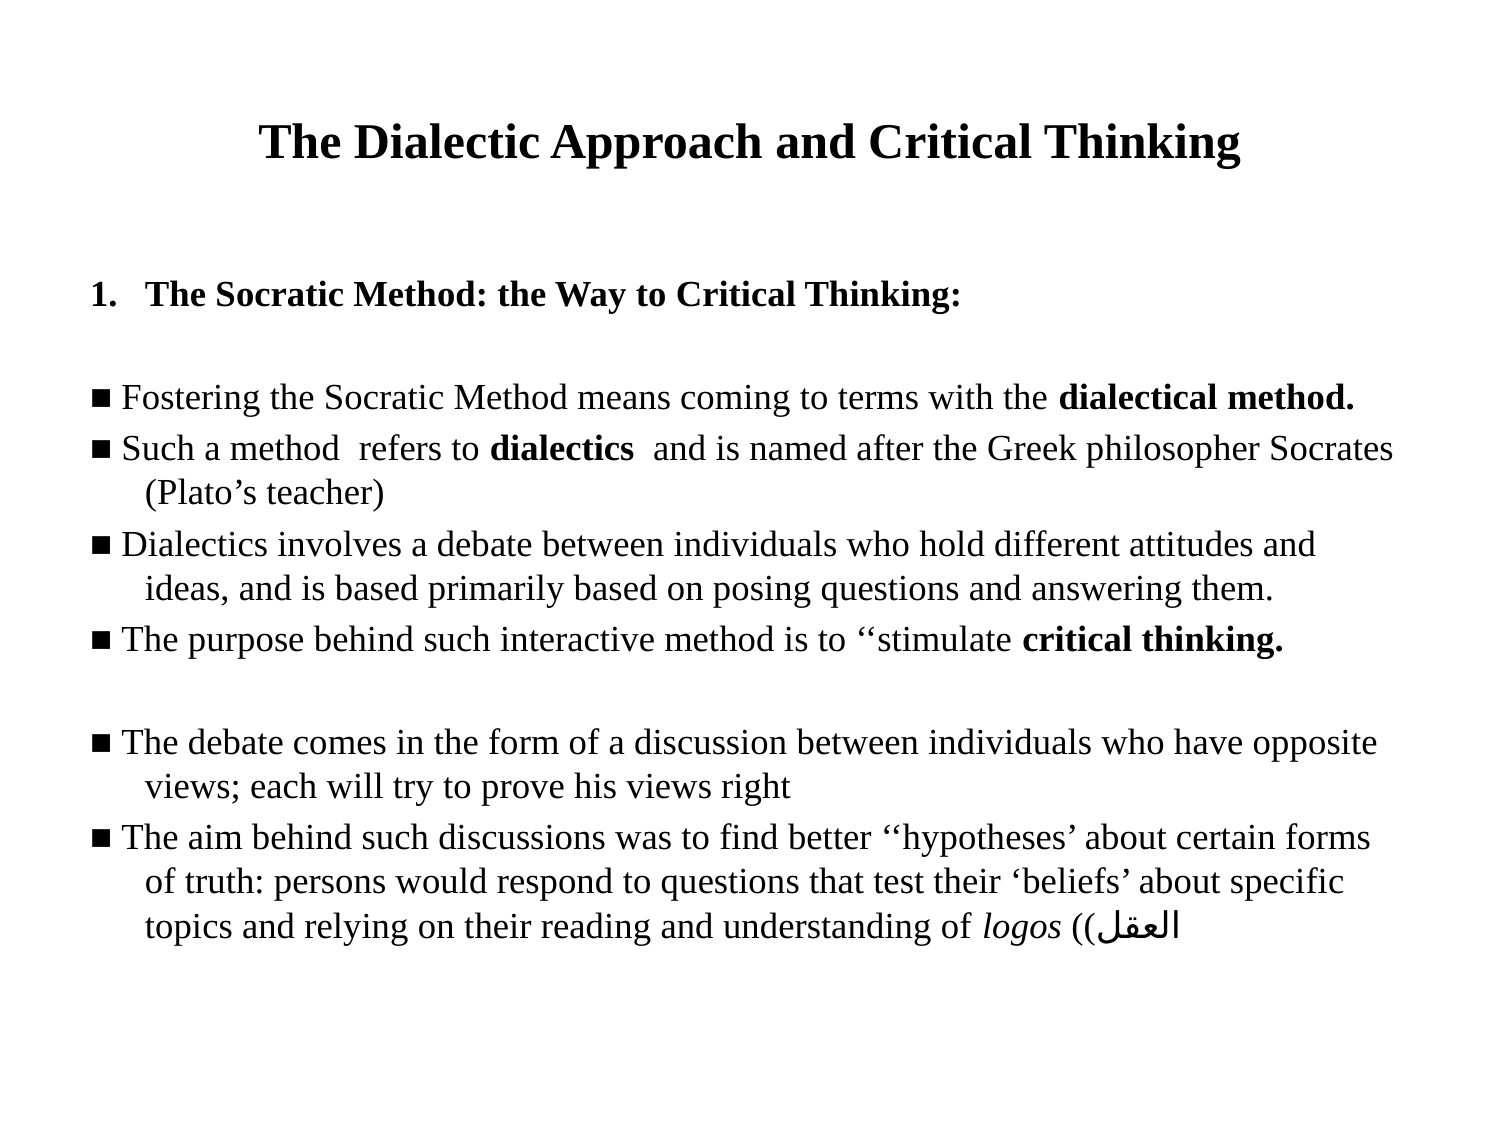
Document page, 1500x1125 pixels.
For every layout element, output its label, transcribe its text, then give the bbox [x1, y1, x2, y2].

title The Dialectic Approach and Critical Thinking [75, 45, 1425, 233]
list The Socratic Method: the Way to Critical Thinking: ■ Fostering the Socratic Method means coming to terms with the dialectical method. ■ Such a method refers to dialectics and is named after the Greek philosopher Socrates (Plato’s teacher) ■ Dialectics involves a debate between individuals who hold different attitudes and ideas, and is based primarily based on posing questions and answering them. ■ The purpose behind such interactive method is to ‘‘stimulate critical thinking. ■ The debate comes in the form of a discussion between individuals who have opposite views; each will try to prove his views right ■ The aim behind such discussions was to find better ‘‘hypotheses’ about certain forms of truth: persons would respond to questions that test their ‘beliefs’ about specific topics and relying on their reading and understanding of logos ((العقل [75, 262, 1425, 1005]
